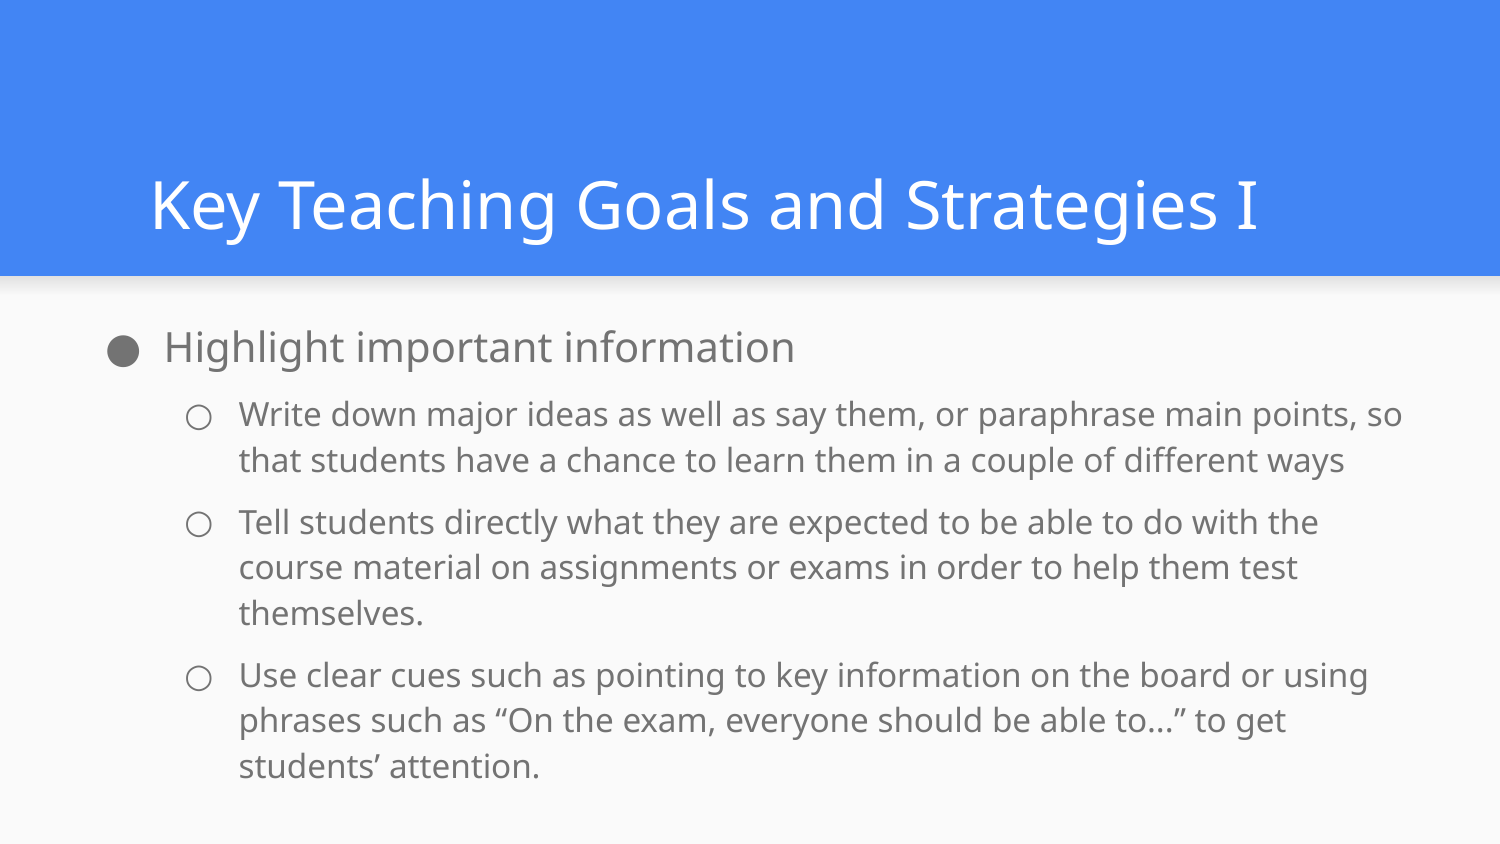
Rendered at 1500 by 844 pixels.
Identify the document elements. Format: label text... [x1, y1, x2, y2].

title Key Teaching Goals and Strategies I [134, 101, 1366, 258]
list Highlight important information Write down major ideas as well as say them, or paraphrase main points, so that students have a chance to learn them in a couple of different ways Tell students directly what they are expected to be able to do with the course material on assignments or exams in order to help them test themselves. Use clear cues such as pointing to key information on the board or using phrases such as “On the exam, everyone should be able to...” to get students’ attention. [73, 299, 1427, 815]
